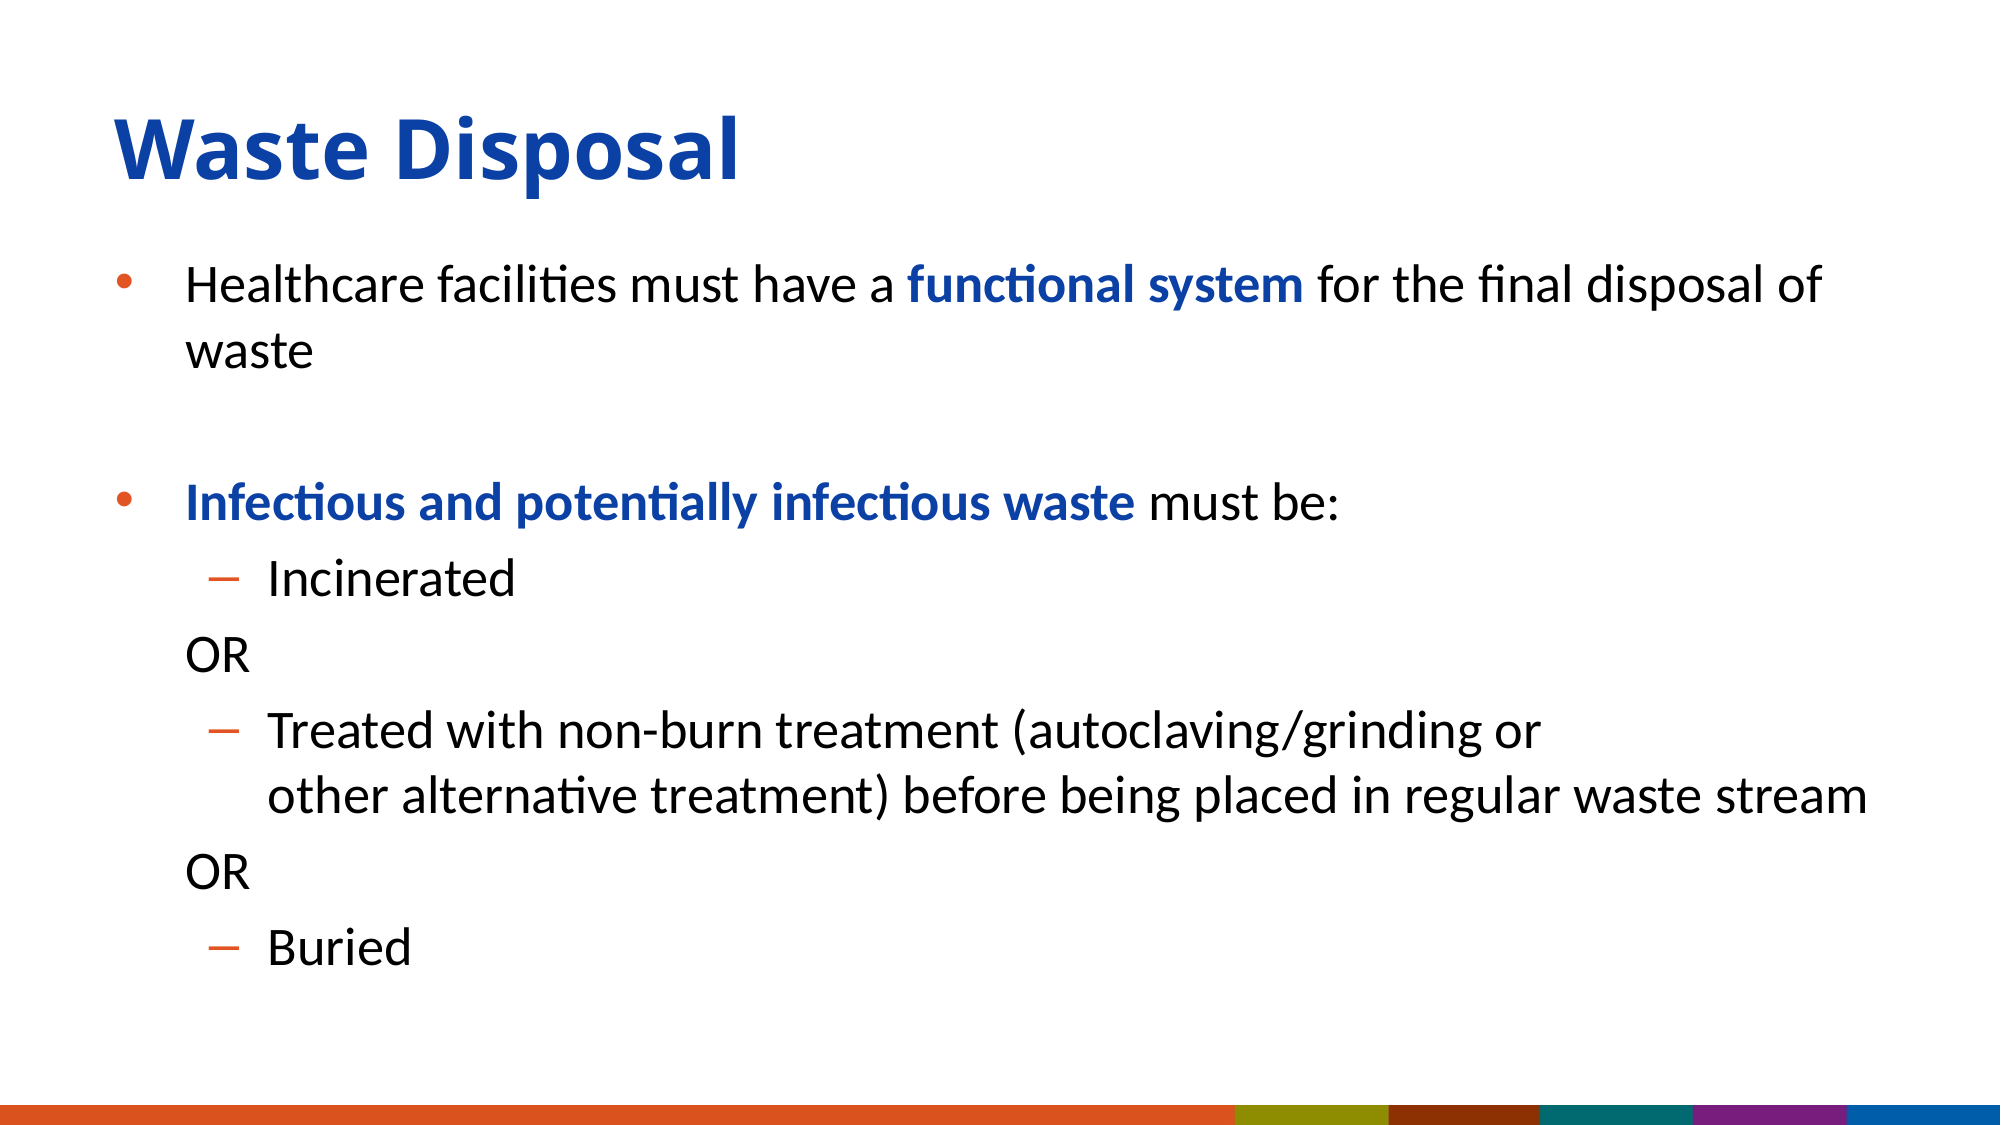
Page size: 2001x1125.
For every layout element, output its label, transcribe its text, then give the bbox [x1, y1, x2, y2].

title Waste Disposal [99, 45, 1900, 205]
list Healthcare facilities must have a functional system for the final disposal of waste Infectious and potentially infectious waste must be: Incinerated OR Treated with non-burn treatment (autoclaving/grinding or other alternative treatment) before being placed in regular waste stream OR Buried [99, 241, 1900, 1048]
picture [0, 1105, 2000, 1125]
